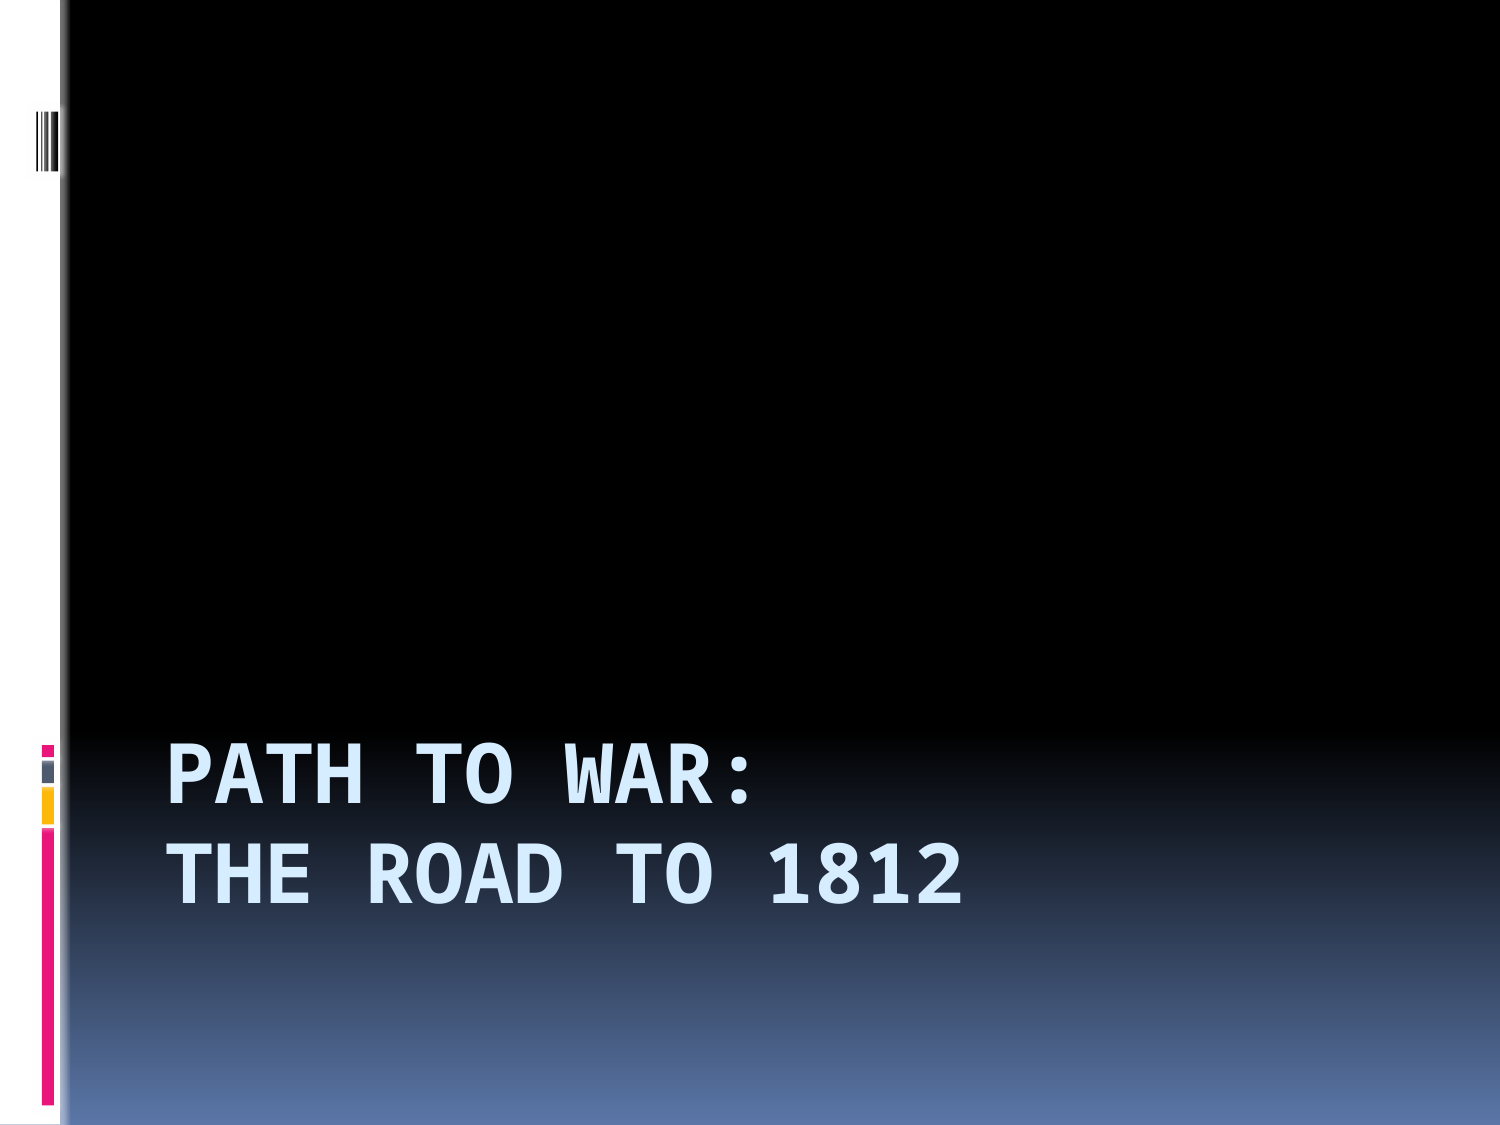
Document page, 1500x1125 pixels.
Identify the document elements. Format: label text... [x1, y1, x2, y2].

title Path to War: the road to 1812 [150, 712, 1425, 1037]
